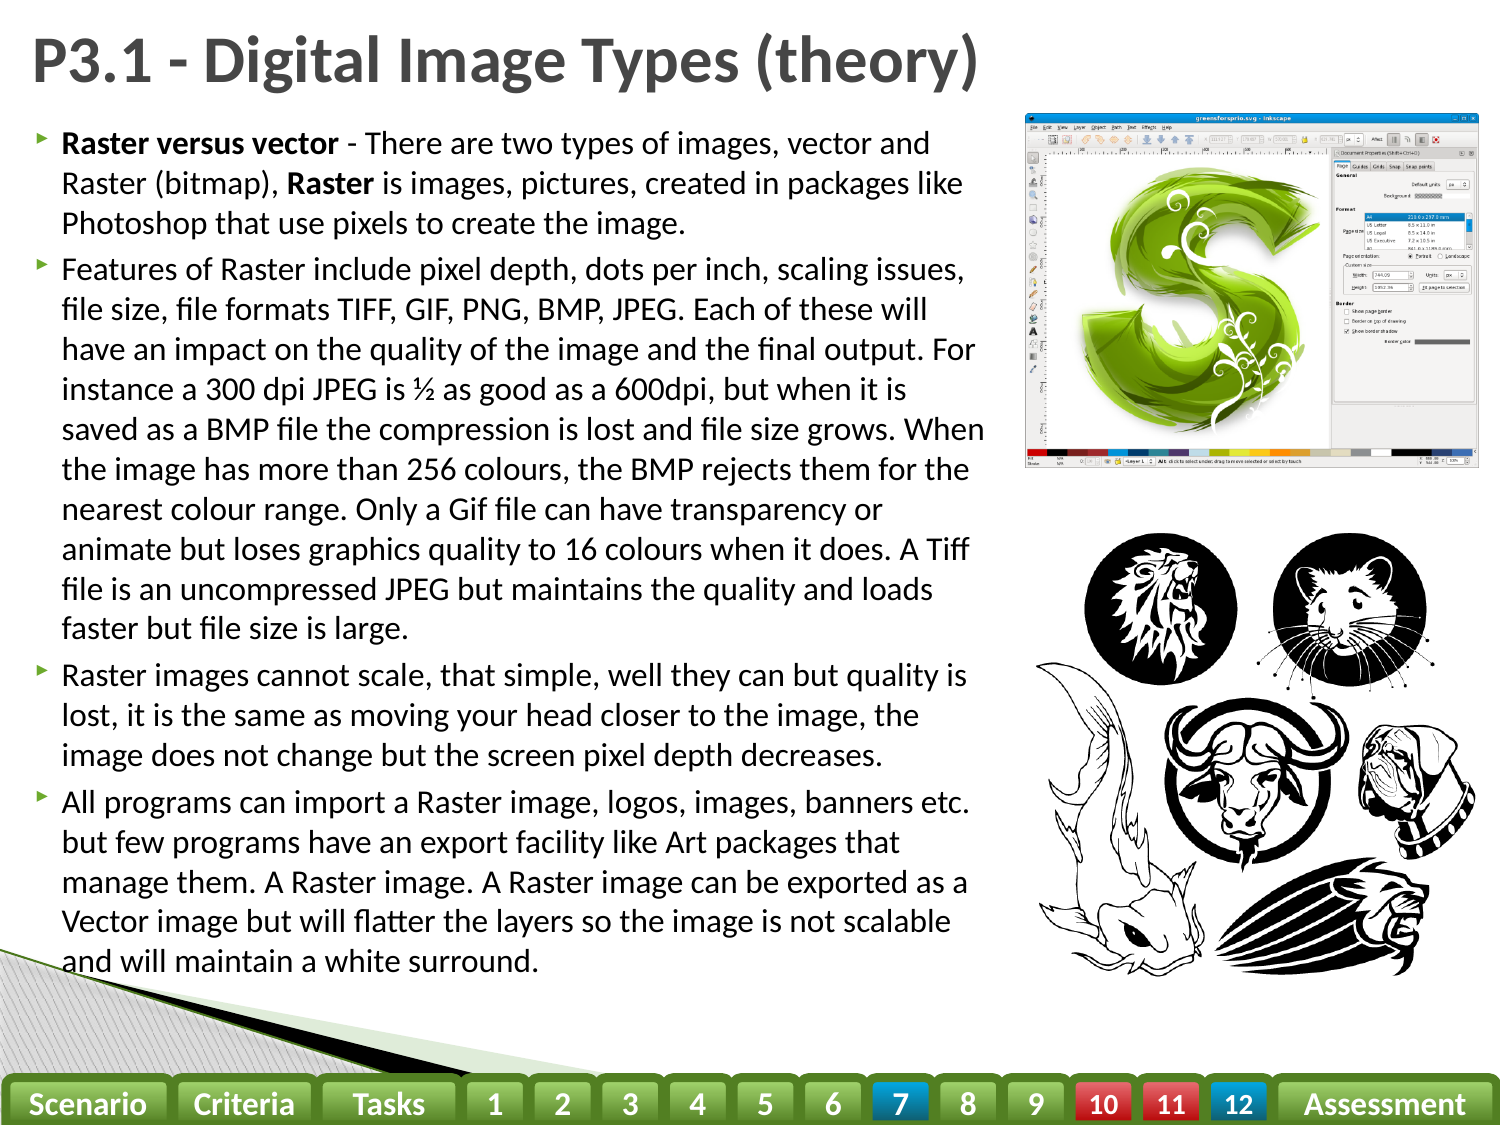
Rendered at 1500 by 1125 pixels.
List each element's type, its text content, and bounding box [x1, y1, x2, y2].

picture [1197, 117, 1225, 121]
text_box P3.1 - Digital Image Types (theory) [17, 19, 1489, 94]
picture [1024, 113, 1480, 469]
picture [1228, 116, 1243, 120]
list Raster versus vector - There are two types of images, vector and Raster (bitmap), Raster is images, pictures, created in packages like Photoshop that use pixels to create the image. Features of Raster include pixel depth, dots per inch, scaling issues, file size, file formats TIFF, GIF, PNG, BMP, JPEG. Each of these will have an impact on the quality of the image and the final output. For instance a 300 dpi JPEG is ½ as good as a 600dpi, but when it is saved as a BMP file the compression is lost and file size grows. When the image has more than 256 colours, the BMP rejects them for the nearest colour range. Only a Gif file can have transparency or animate but loses graphics quality to 16 colours when it does. A Tiff file is an uncompressed JPEG but maintains the quality and loads faster but file size is large. Raster images cannot scale, that simple, well they can but quality is lost, it is the same as moving your head closer to the image, the image does not change but the screen pixel depth decreases. All programs can import a Raster image, logos, images, banners etc. but few programs have an export facility like Art packages that manage them. A Raster image. A Raster image can be exported as a Vector image but will flatter the layers so the image is not scalable and will maintain a white surround. [17, 113, 1003, 1012]
picture [1027, 526, 1483, 983]
